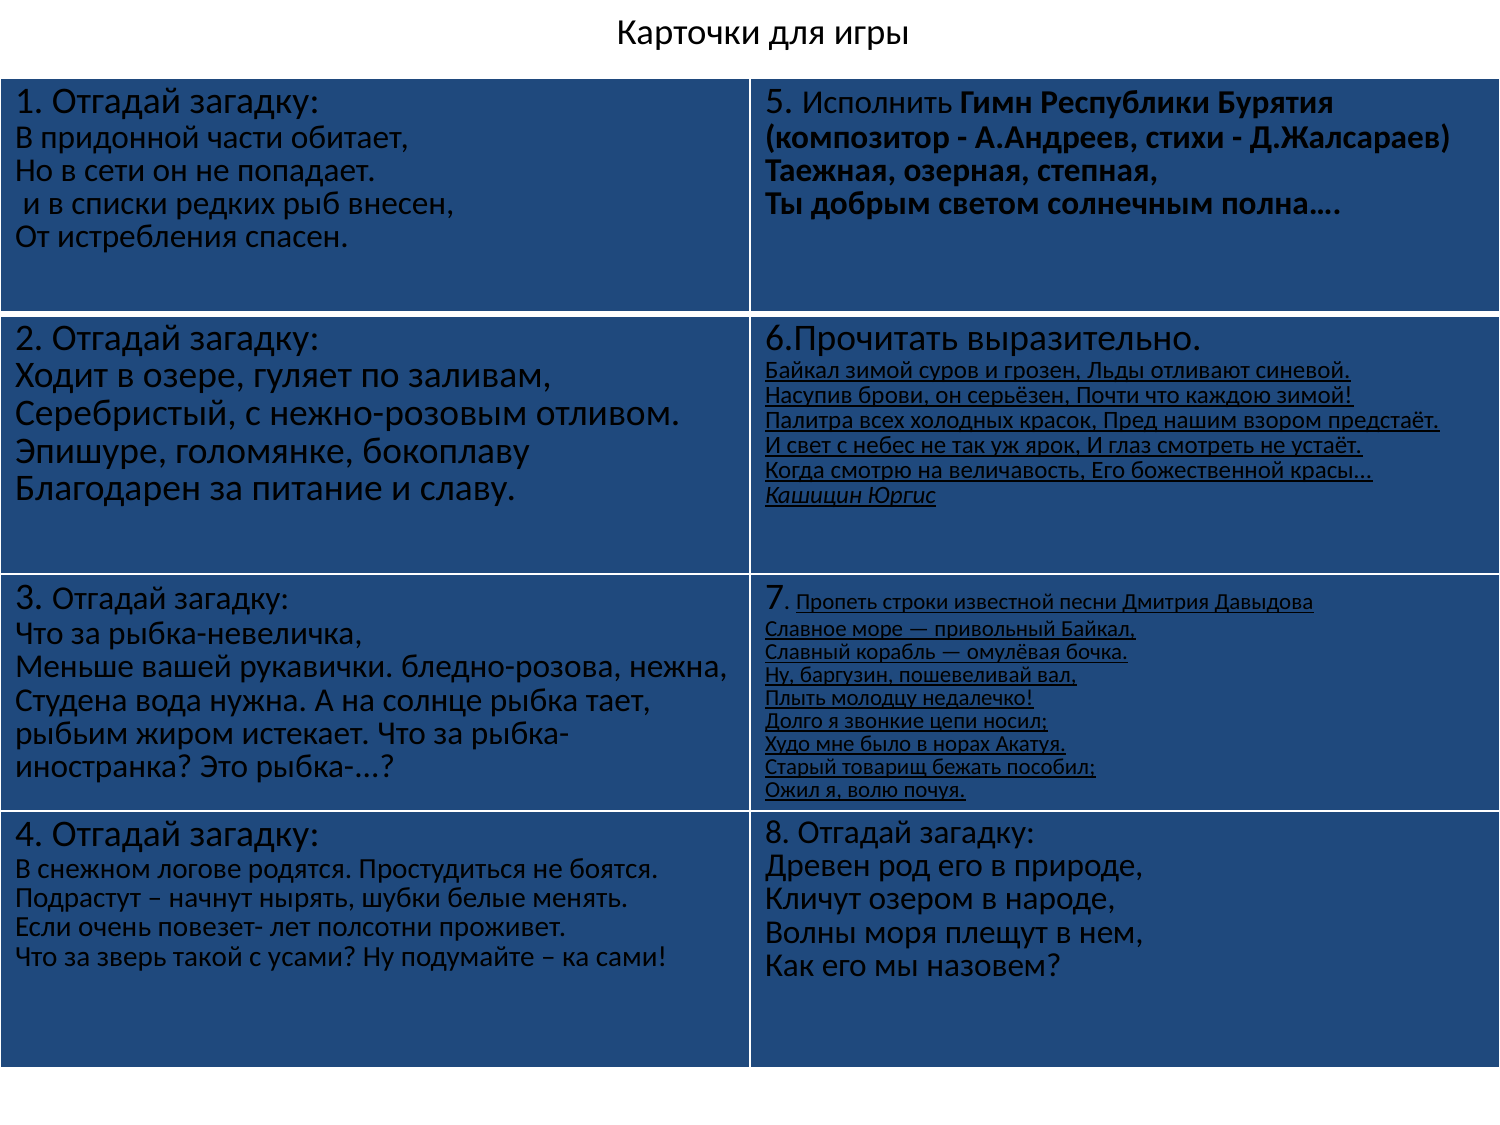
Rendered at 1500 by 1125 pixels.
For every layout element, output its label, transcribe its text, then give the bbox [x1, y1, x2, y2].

title Карточки для игры [88, 0, 1439, 59]
table_cell 3. Отгадай загадку: Что за рыбка-невеличка, Меньше вашей рукавички. бледно-розова, нежна, Студена вода нужна. А на солнце рыбка тает, рыбьим жиром истекает. Что за рыбка-иностранка? Это рыбка-...? [1, 575, 749, 810]
table_header 5. Исполнить Гимн Республики Бурятия (композитор - А.Андреев, стихи - Д.Жалсараев) Таежная, озерная, степная, Ты добрым светом солнечным полна…. [751, 79, 1499, 311]
table_header 1. Отгадай загадку: В придонной части обитает, Но в сети он не попадает. и в списки редких рыб внесен, От истребления спасен. [1, 79, 749, 311]
table_cell 2. Отгадай загадку: Ходит в озере, гуляет по заливам, Серебристый, с нежно-розовым отливом. Эпишуре, голомянке, бокоплаву Благодарен за питание и славу. [1, 317, 749, 573]
table_cell 8. Отгадай загадку: Древен род его в природе, Кличут озером в народе, Волны моря плещут в нем, Как его мы назовем? [751, 812, 1499, 1067]
table_cell 4. Отгадай загадку: В снежном логове родятся. Простудиться не боятся. Подрастут – начнут нырять, шубки белые менять. Если очень повезет- лет полсотни проживет. Что за зверь такой с усами? Ну подумайте – ка сами! [1, 812, 749, 1067]
table_cell 7. Пропеть строки известной песни Дмитрия Давыдова Славное море — привольный Байкал, Славный корабль — омулёвая бочка. Ну, баргузин, пошевеливай вал, Плыть молодцу недалечко! Долго я звонкие цепи носил; Худо мне было в норах Акатуя. Старый товарищ бежать пособил; Ожил я, волю почуя. [751, 575, 1499, 810]
table_cell 6.Прочитать выразительно. Байкал зимой суров и грозен, Льды отливают синевой. Насупив брови, он серьёзен, Почти что каждою зимой! Палитра всех холодных красок, Пред нашим взором предстаёт. И свет с небес не так уж ярок, И глаз смотреть не устаёт. Когда смотрю на величавость, Его божественной красы… Кашицин Юргис [751, 317, 1499, 573]
